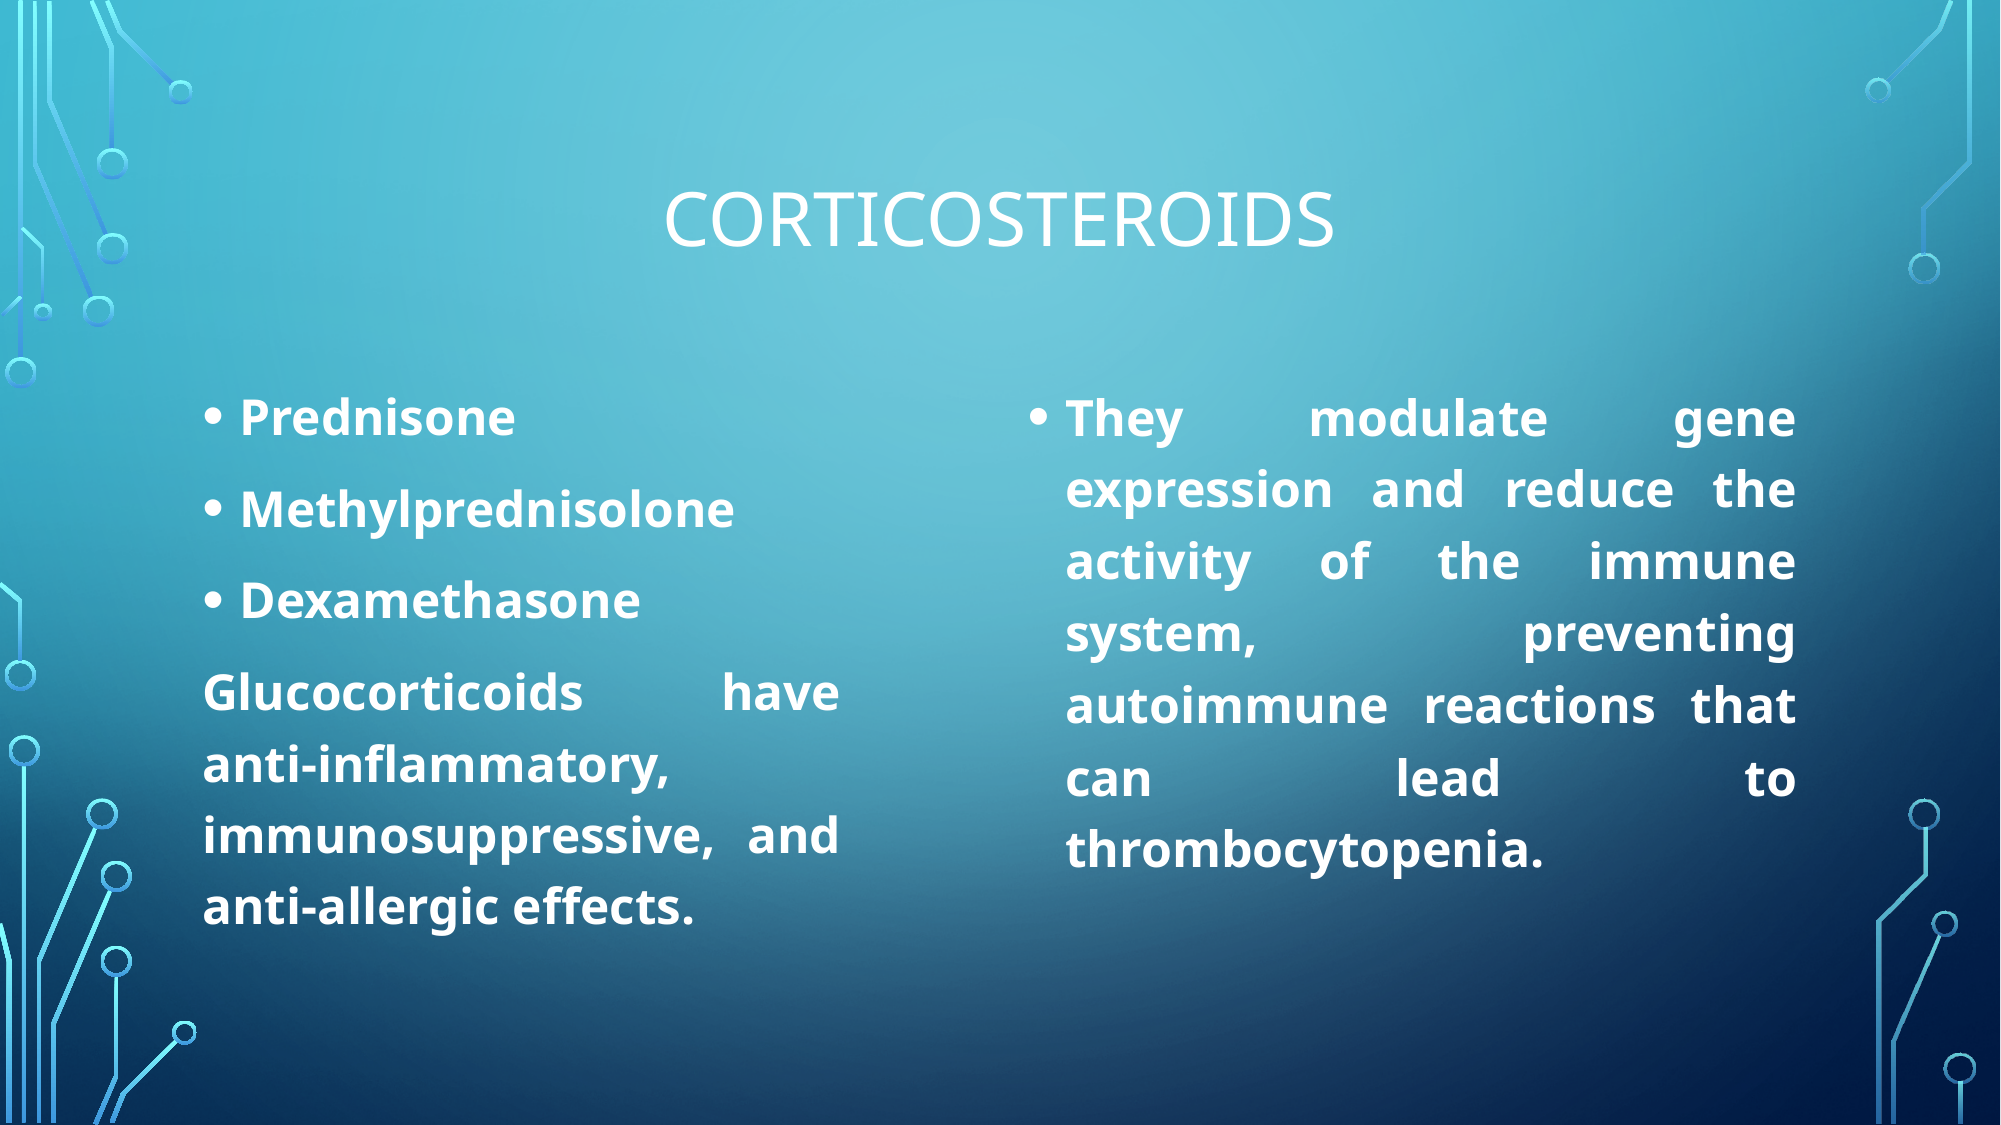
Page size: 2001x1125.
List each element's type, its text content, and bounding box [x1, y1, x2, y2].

title Corticosteroids [187, 101, 1813, 344]
list They modulate gene expression and reduce the activity of the immune system, preventing autoimmune reactions that can lead to thrombocytopenia. [1012, 366, 1813, 948]
list Prednisone Methylprednisolone Dexamethasone Glucocorticoids have anti-inflammatory, immunosuppressive, and anti-allergic effects. [187, 366, 857, 948]
